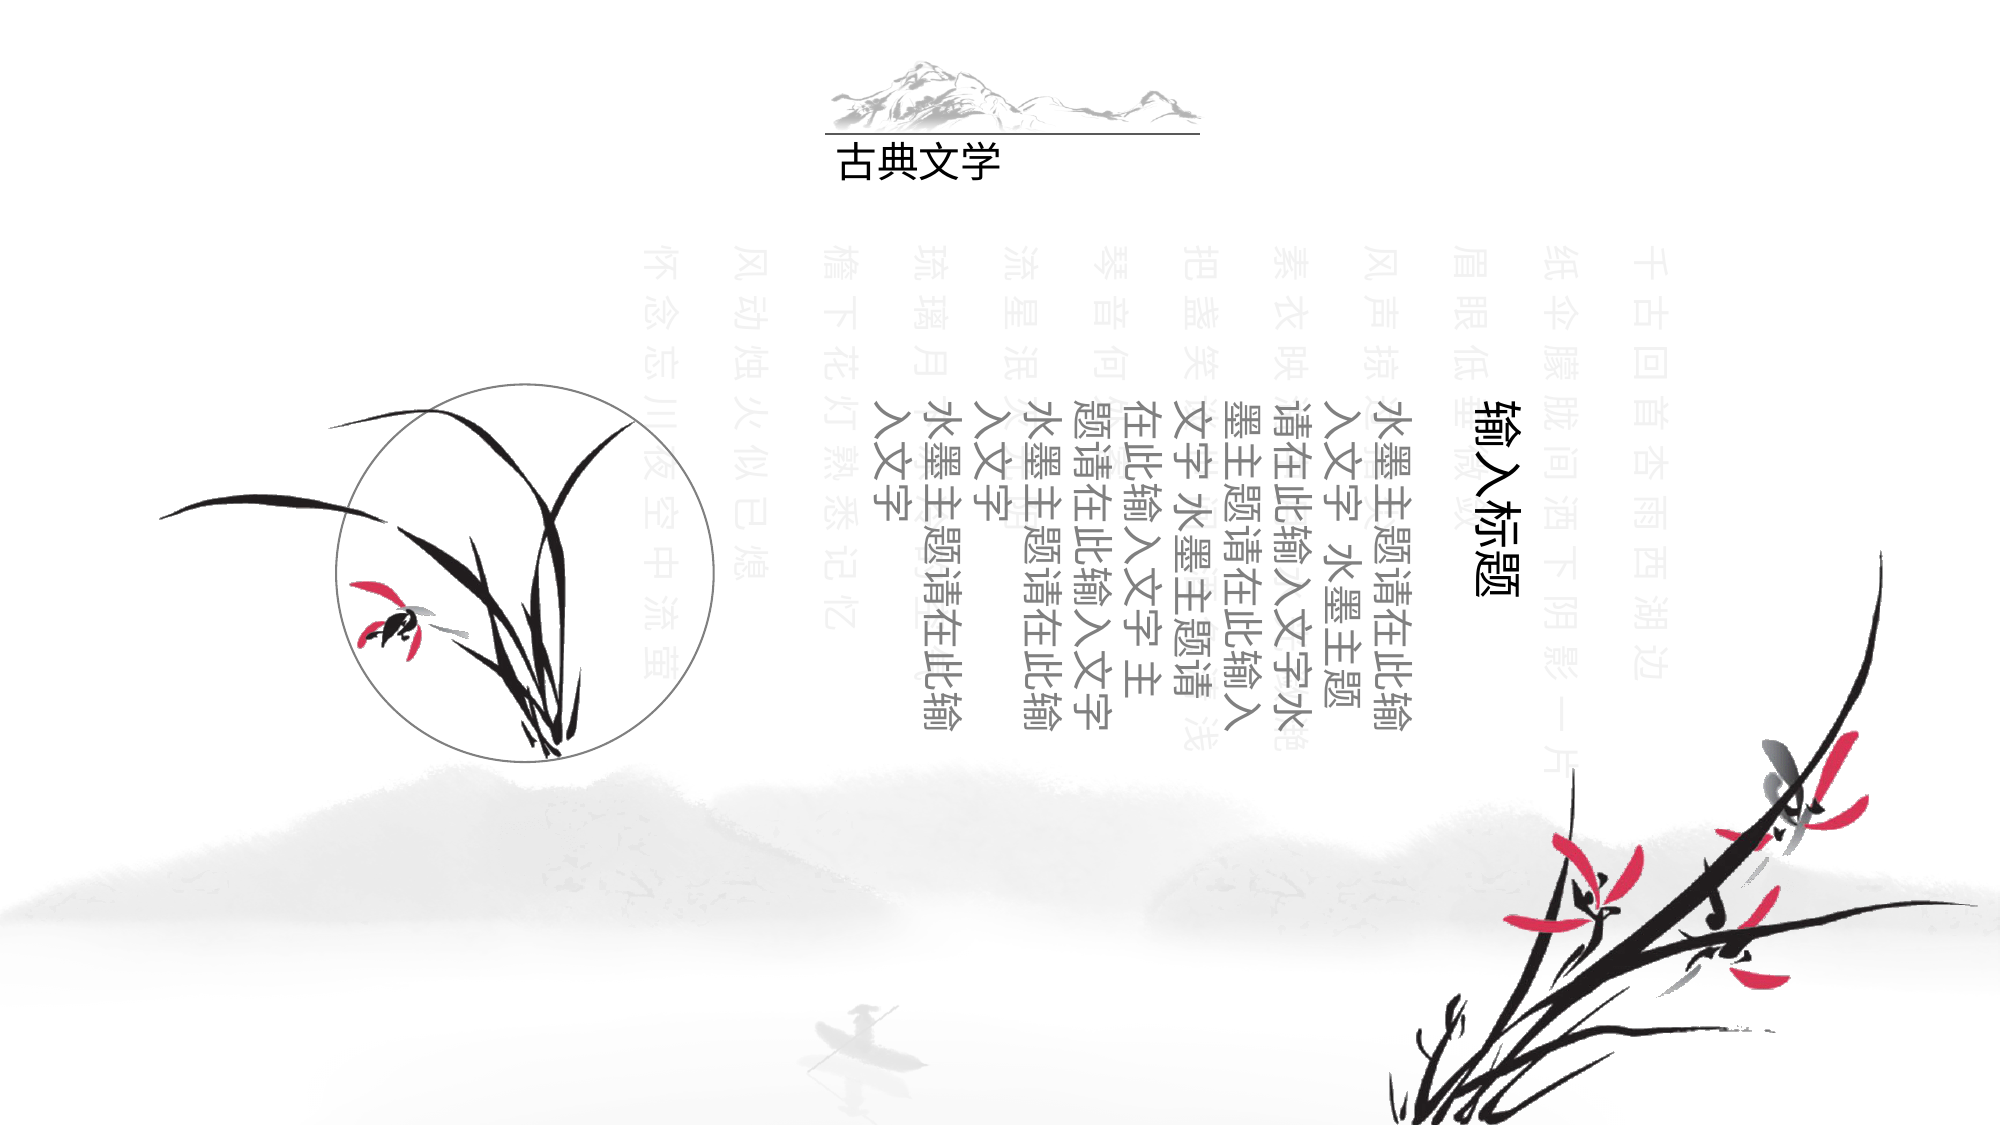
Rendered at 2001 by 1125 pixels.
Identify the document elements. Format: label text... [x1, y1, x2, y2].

picture [831, 36, 1222, 150]
picture [0, 516, 2000, 1125]
text_box 输入标题 水墨主题请在此输 入文字 水墨主题 请在此输入文字水 墨主题请在此输入 文字 水墨主题请 在此输入文字 主 题请在此输入文字 水墨主题请在此输 入文字 水墨主题请在此输 入文字 [789, 384, 1537, 737]
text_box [159, 384, 749, 763]
